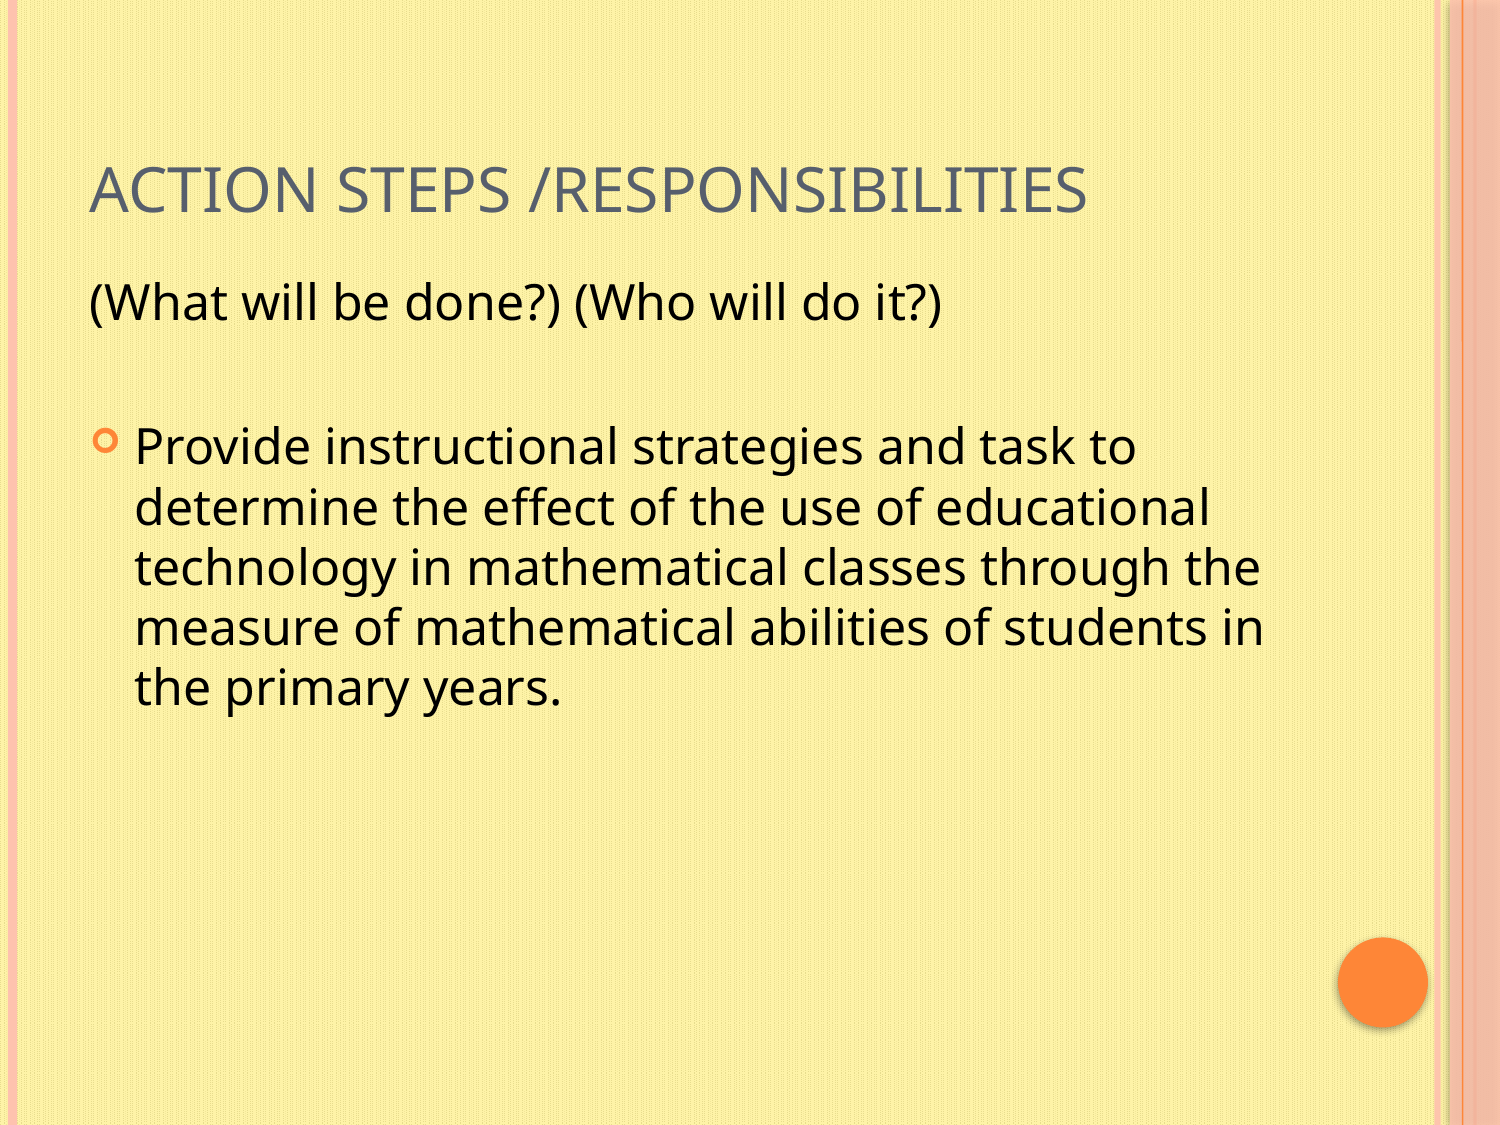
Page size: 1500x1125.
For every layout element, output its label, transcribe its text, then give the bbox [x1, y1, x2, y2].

title ACTION STEPS /RESPONSIBILITIES [75, 45, 1300, 233]
list (What will be done?) (Who will do it?) Provide instructional strategies and task to determine the effect of the use of educational technology in mathematical classes through the measure of mathematical abilities of students in the primary years. [75, 262, 1300, 1062]
